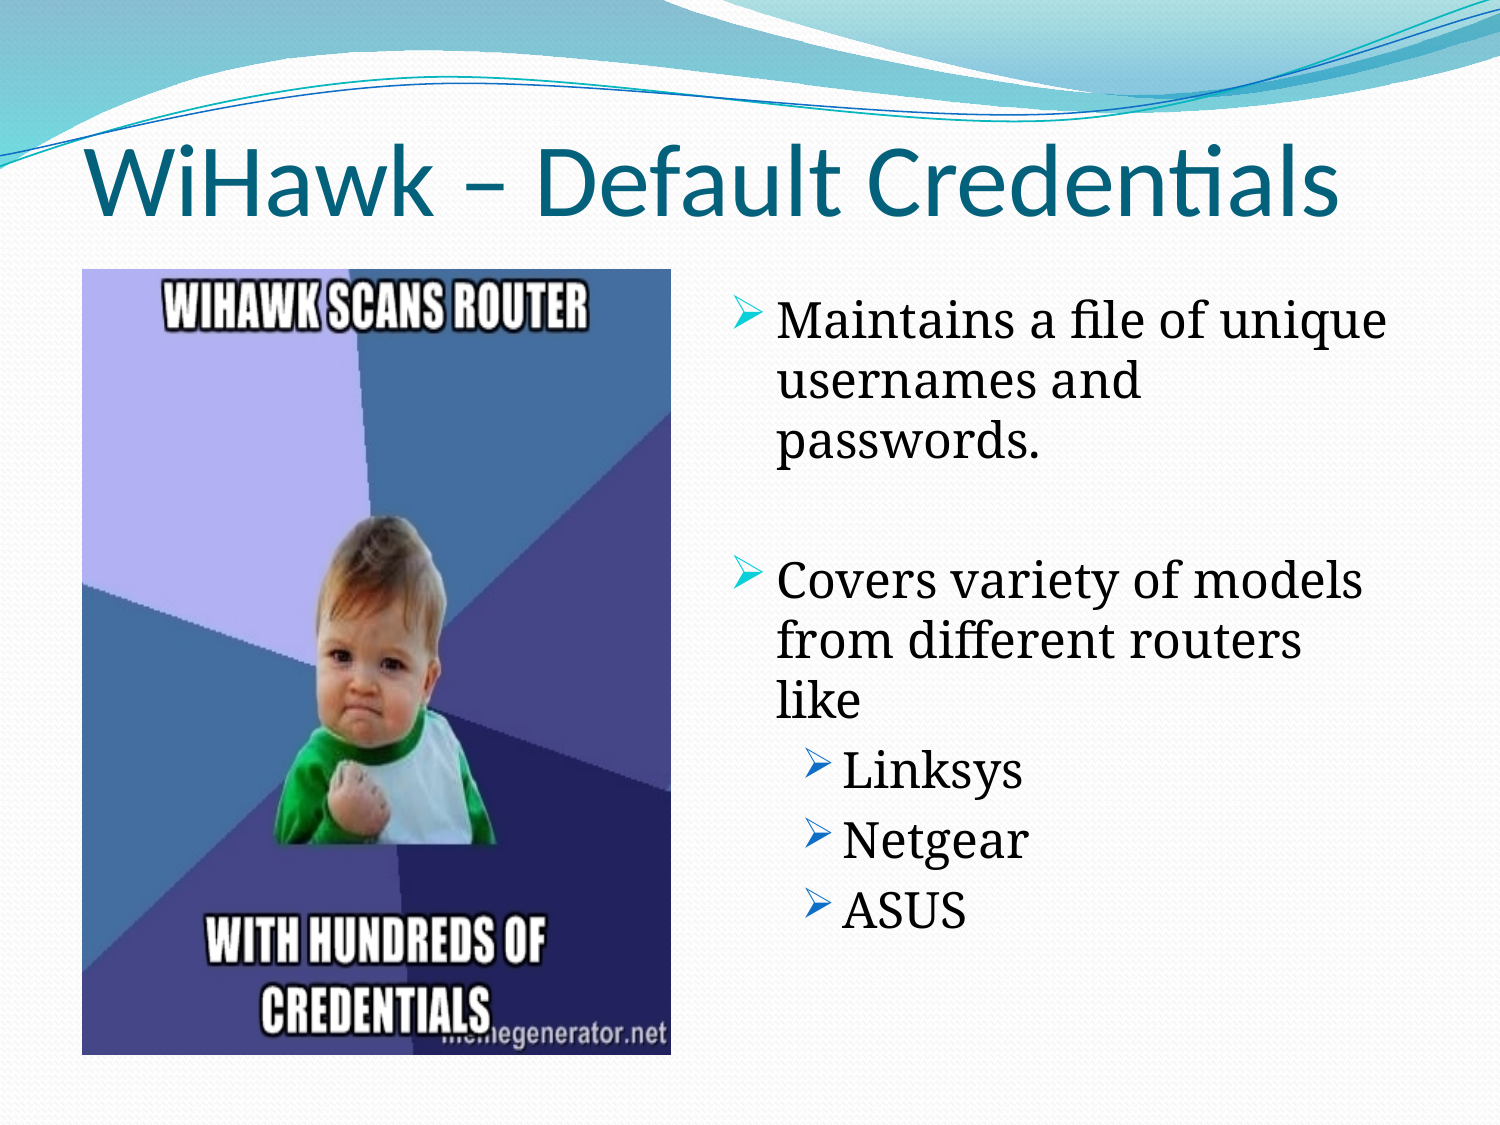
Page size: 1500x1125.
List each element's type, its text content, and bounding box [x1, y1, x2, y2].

picture [81, 269, 672, 1055]
list Maintains a file of unique usernames and passwords. Covers variety of models from different routers like Linksys Netgear ASUS [714, 281, 1409, 1007]
title WiHawk – Default Credentials [83, 99, 1383, 238]
